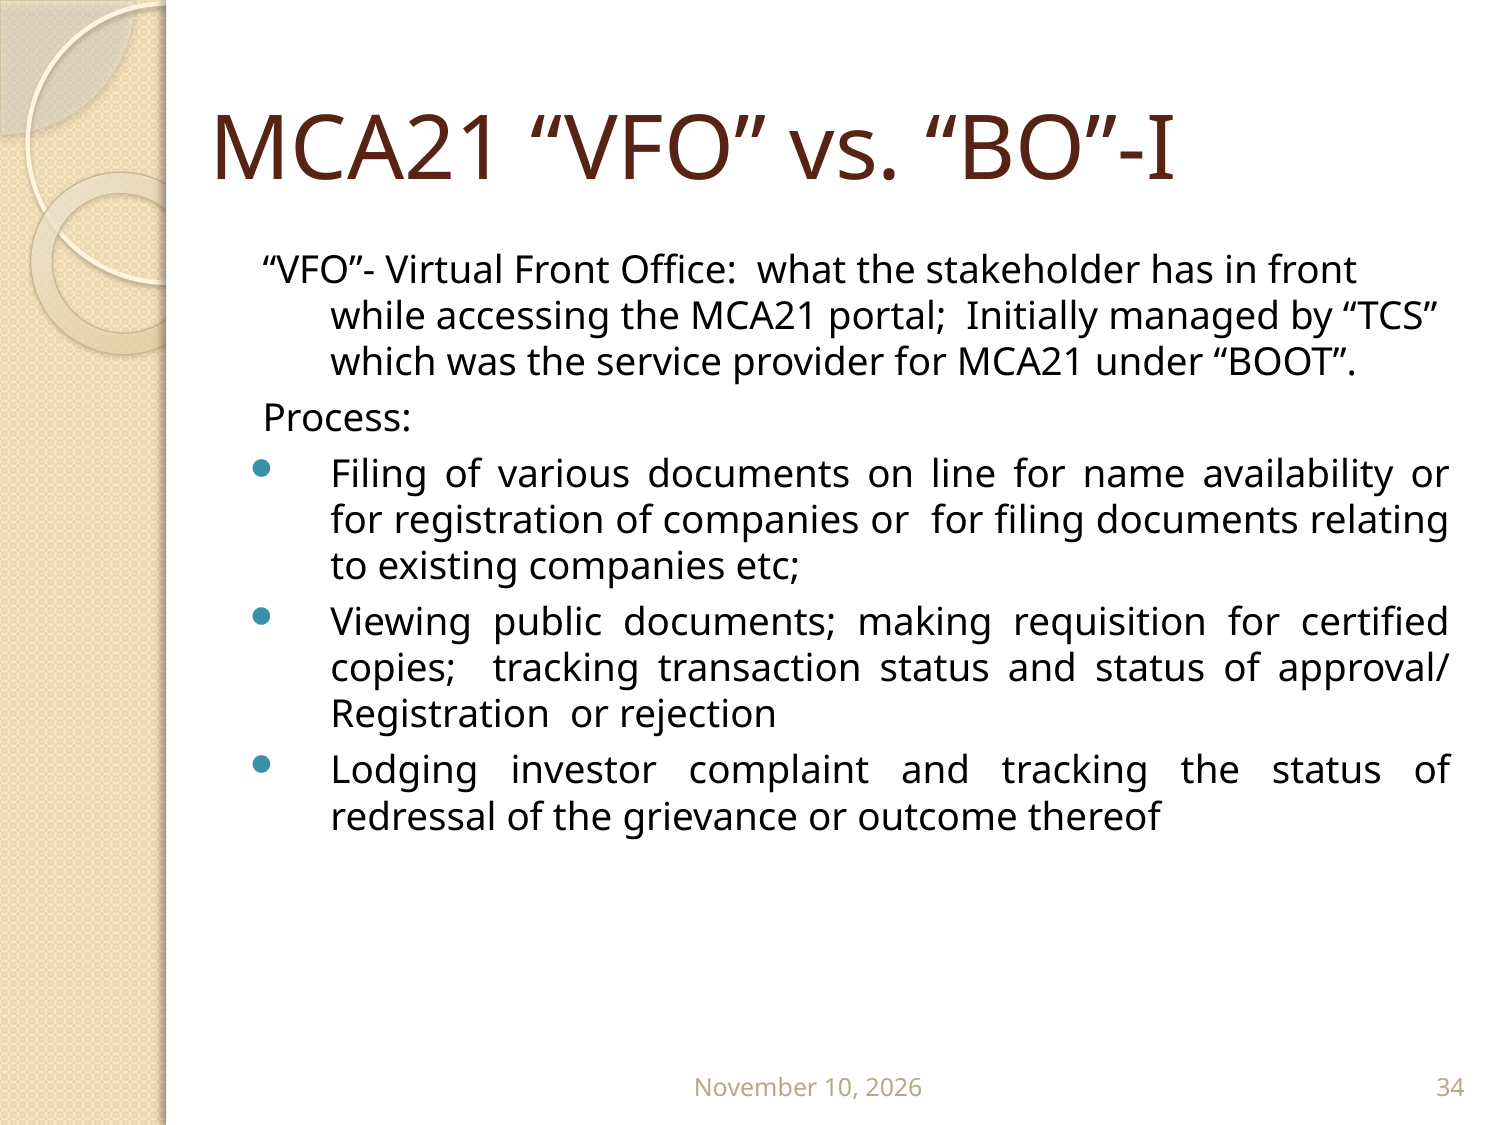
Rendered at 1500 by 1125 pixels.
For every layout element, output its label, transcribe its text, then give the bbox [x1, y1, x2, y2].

slide_number 34 [1413, 1034, 1488, 1113]
title MCA21 “VFO” vs. “BO”-I [194, 50, 1425, 238]
list “VFO”- Virtual Front Office: what the stakeholder has in front while accessing the MCA21 portal; Initially managed by “TCS” which was the service provider for MCA21 under “BOOT”. Process: Filing of various documents on line for name availability or for registration of companies or for filing documents relating to existing companies etc; Viewing public documents; making requisition for certified copies; tracking transaction status and status of approval/ Registration or rejection Lodging investor complaint and tracking the status of redressal of the grievance or outcome thereof [235, 237, 1466, 1025]
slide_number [587, 1034, 938, 1113]
